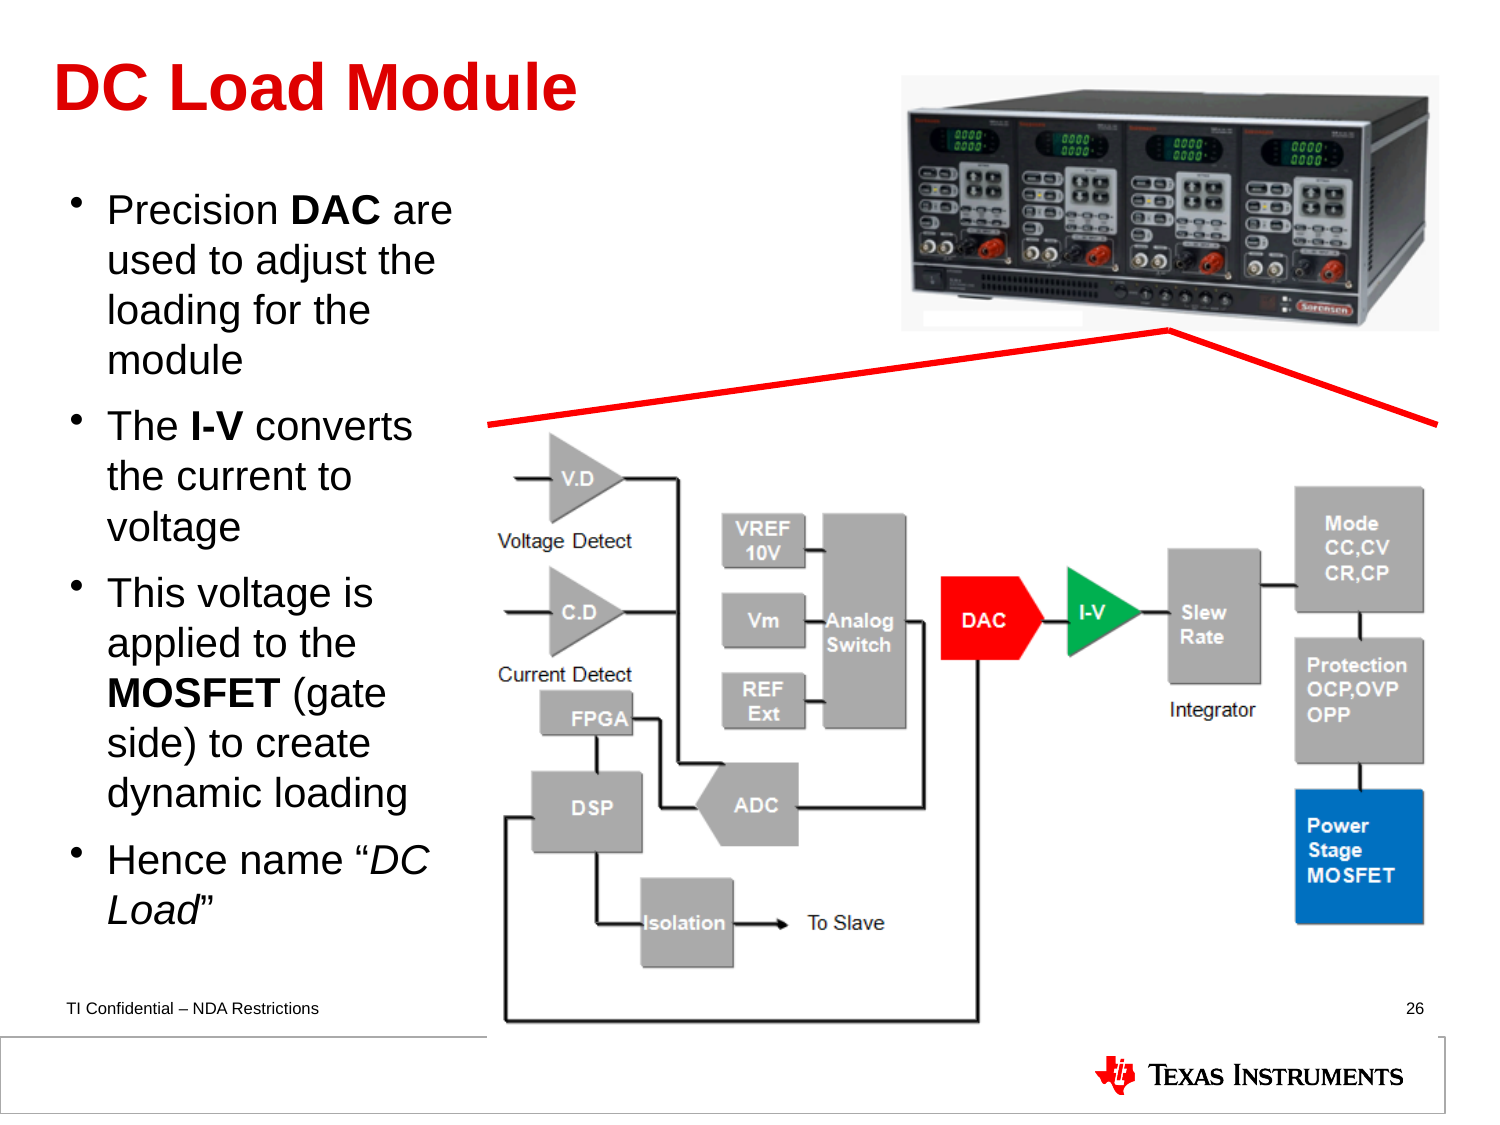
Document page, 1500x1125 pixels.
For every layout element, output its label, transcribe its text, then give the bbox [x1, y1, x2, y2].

picture [487, 426, 1438, 1038]
picture [899, 74, 1441, 333]
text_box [487, 330, 1166, 426]
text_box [1168, 330, 1438, 426]
picture [1095, 1056, 1403, 1095]
title DC Load Module [37, 23, 1426, 158]
list Precision DAC are used to adjust the loading for the module The I-V converts the current to voltage This voltage is applied to the MOSFET (gate side) to create dynamic loading Hence name “DC Load” [54, 174, 476, 1001]
